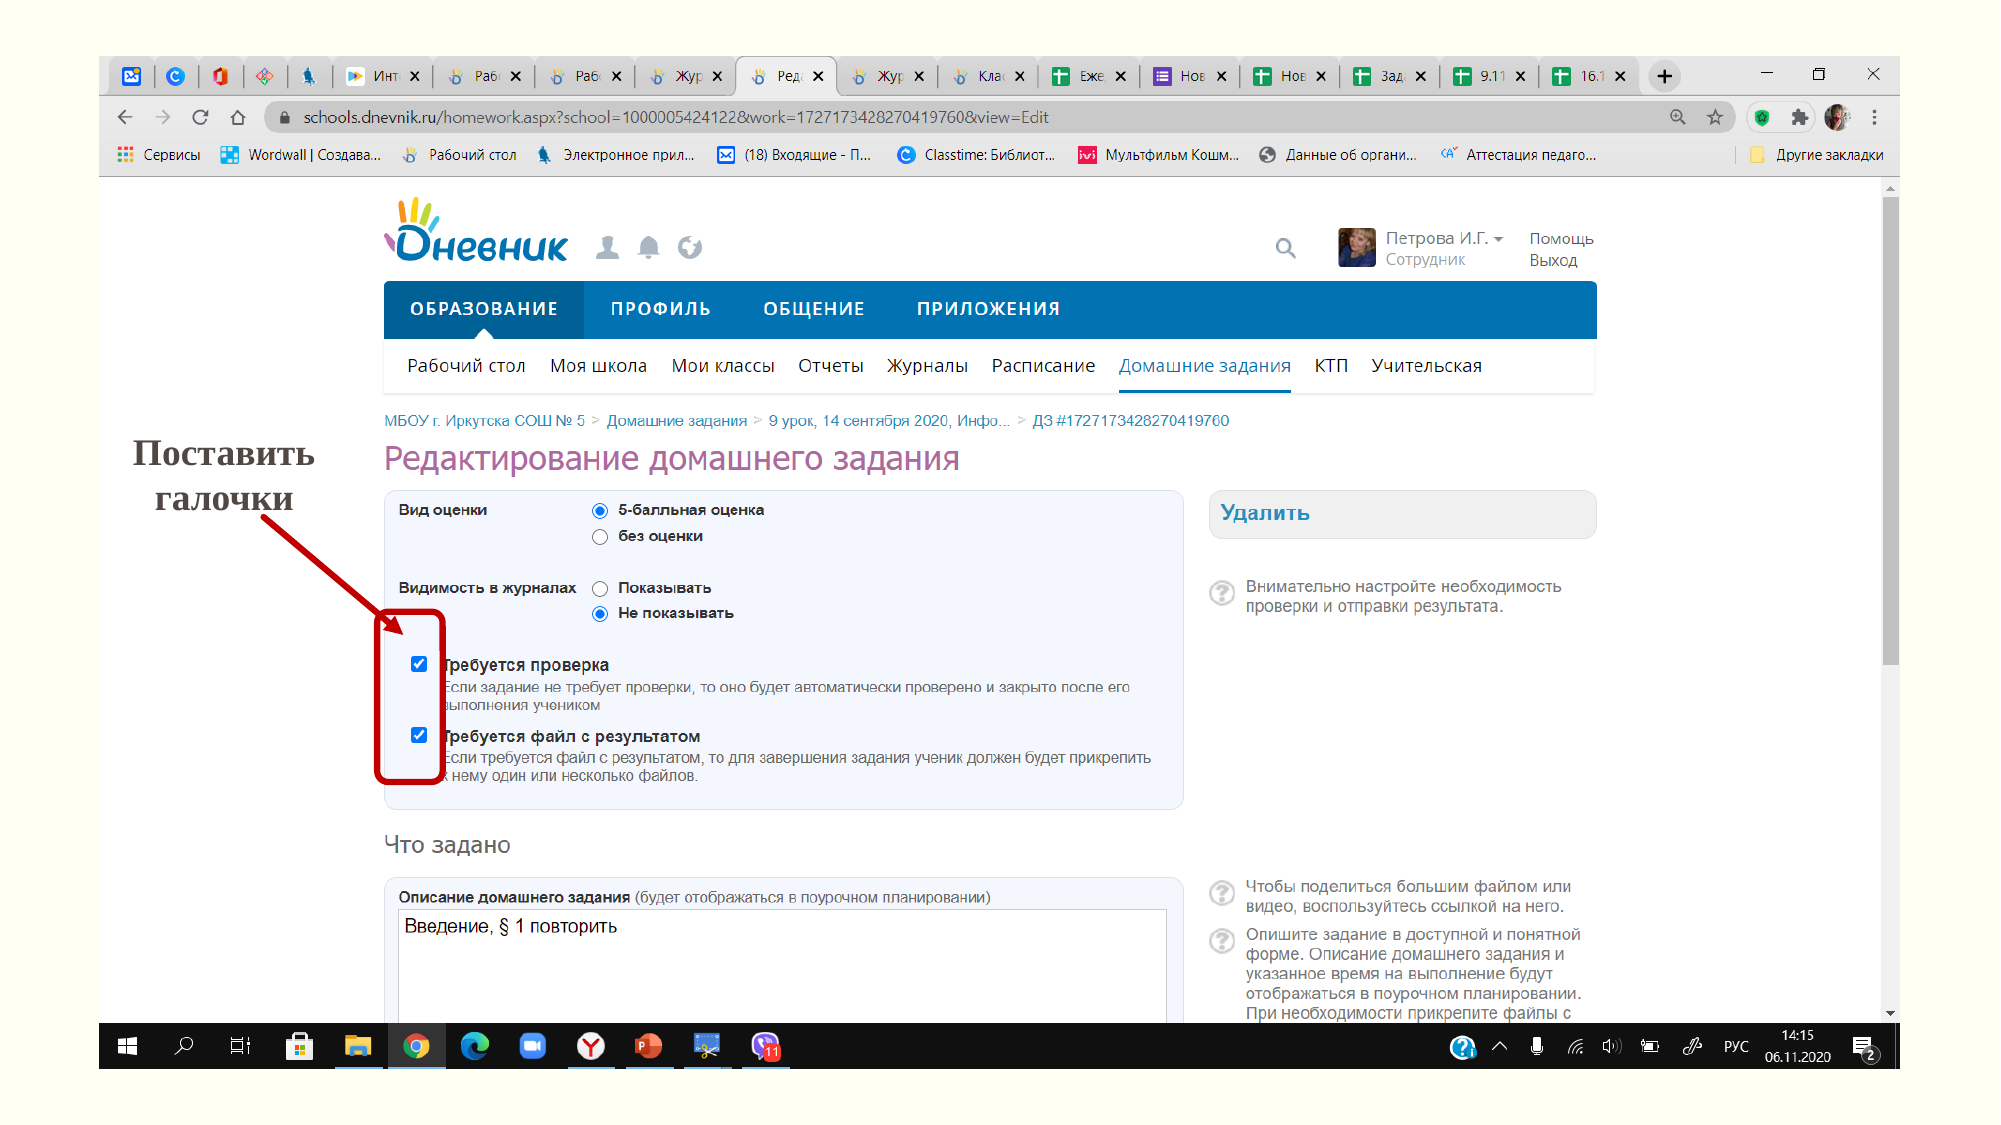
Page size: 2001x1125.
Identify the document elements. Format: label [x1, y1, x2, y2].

text_box [76, 56, 1901, 1069]
